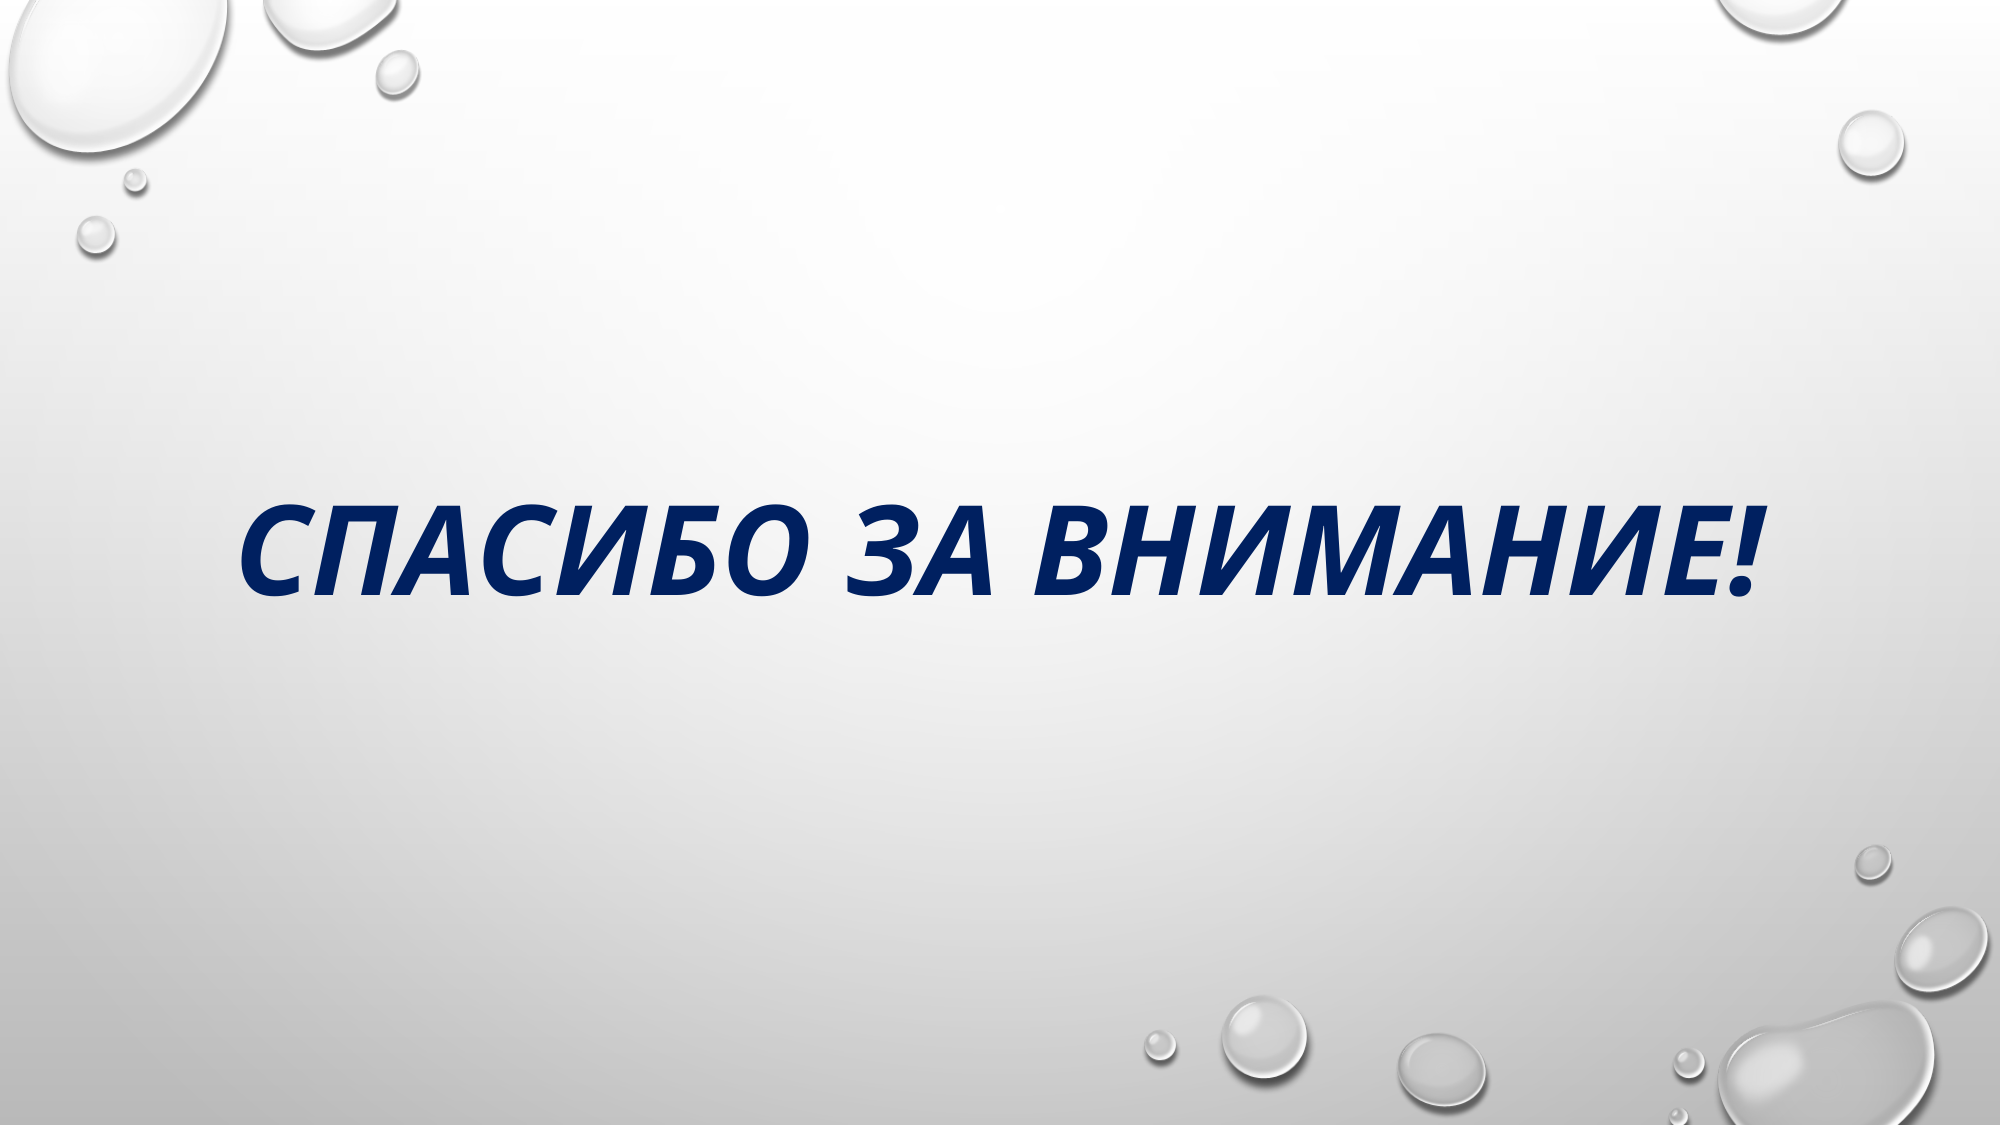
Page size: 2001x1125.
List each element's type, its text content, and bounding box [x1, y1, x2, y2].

picture [0, 0, 2000, 1125]
title Спасибо за внимание! [149, 101, 1851, 1009]
